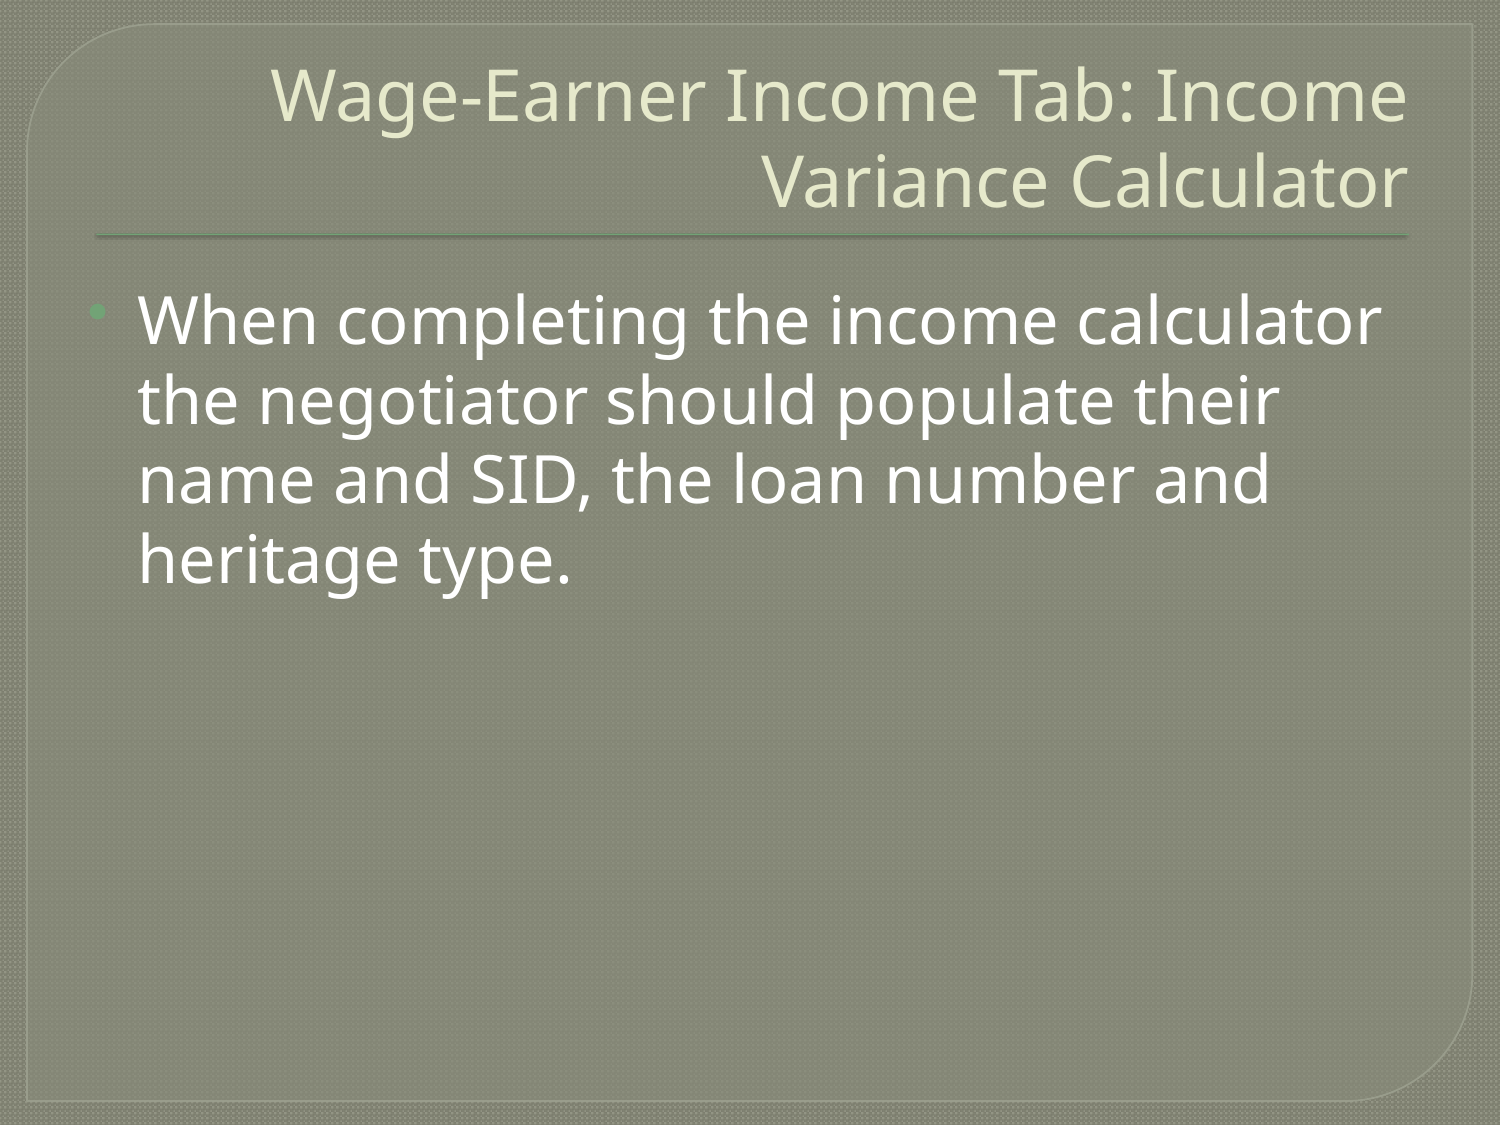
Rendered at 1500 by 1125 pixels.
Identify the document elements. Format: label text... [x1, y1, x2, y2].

title Wage-Earner Income Tab: Income Variance Calculator [75, 41, 1425, 230]
list When completing the income calculator the negotiator should populate their name and SID, the loan number and heritage type. [75, 270, 1425, 1013]
